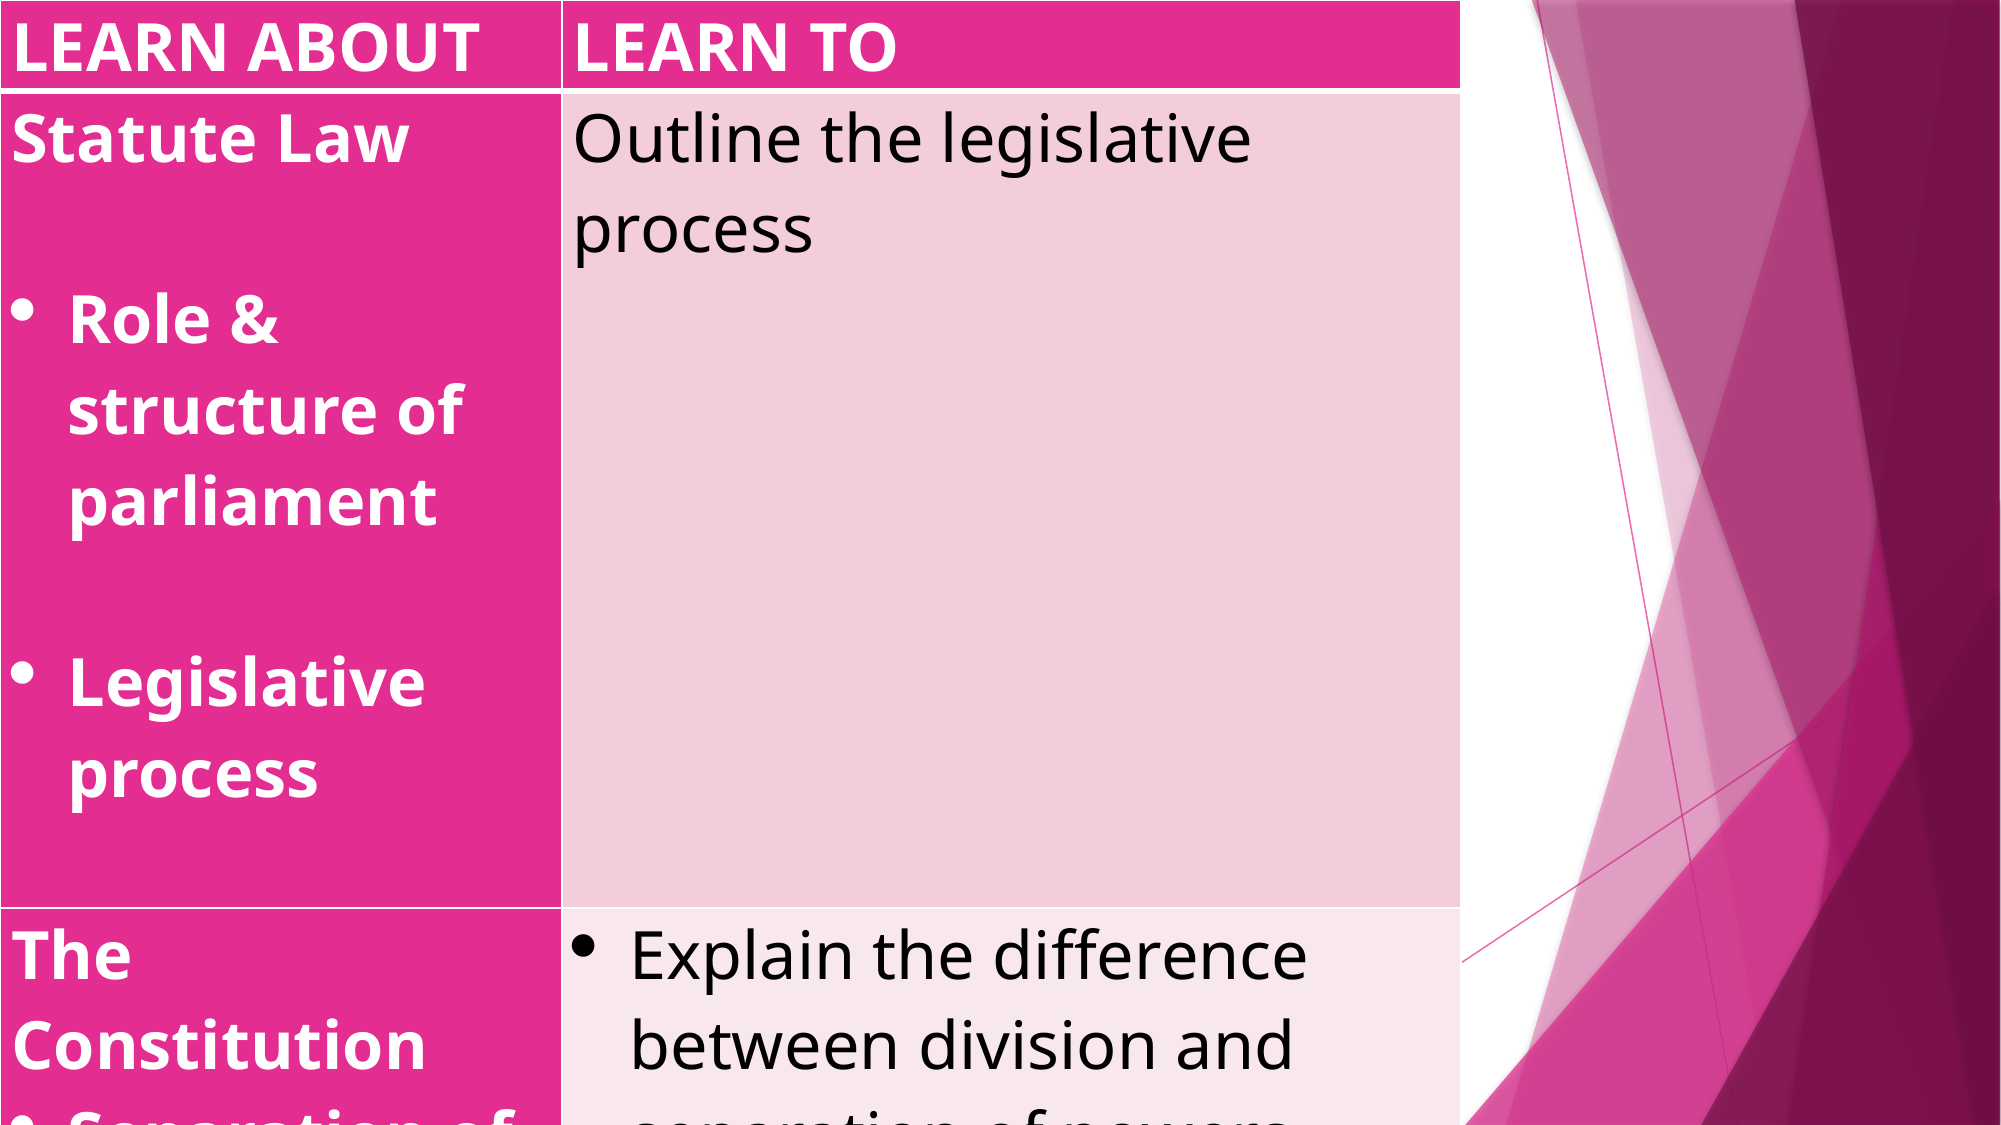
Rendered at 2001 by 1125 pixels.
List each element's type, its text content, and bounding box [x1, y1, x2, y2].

table_header LEARN ABOUT [1, 1, 561, 88]
table_header LEARN TO [563, 1, 1460, 88]
table_cell Explain the difference between division and separation of powers [563, 909, 1460, 1125]
table_cell Statute Law Role & structure of parliament Legislative process [1, 94, 561, 907]
table_cell The Constitution Separation of powers [1, 909, 561, 1125]
table_cell Outline the legislative process [563, 94, 1460, 907]
